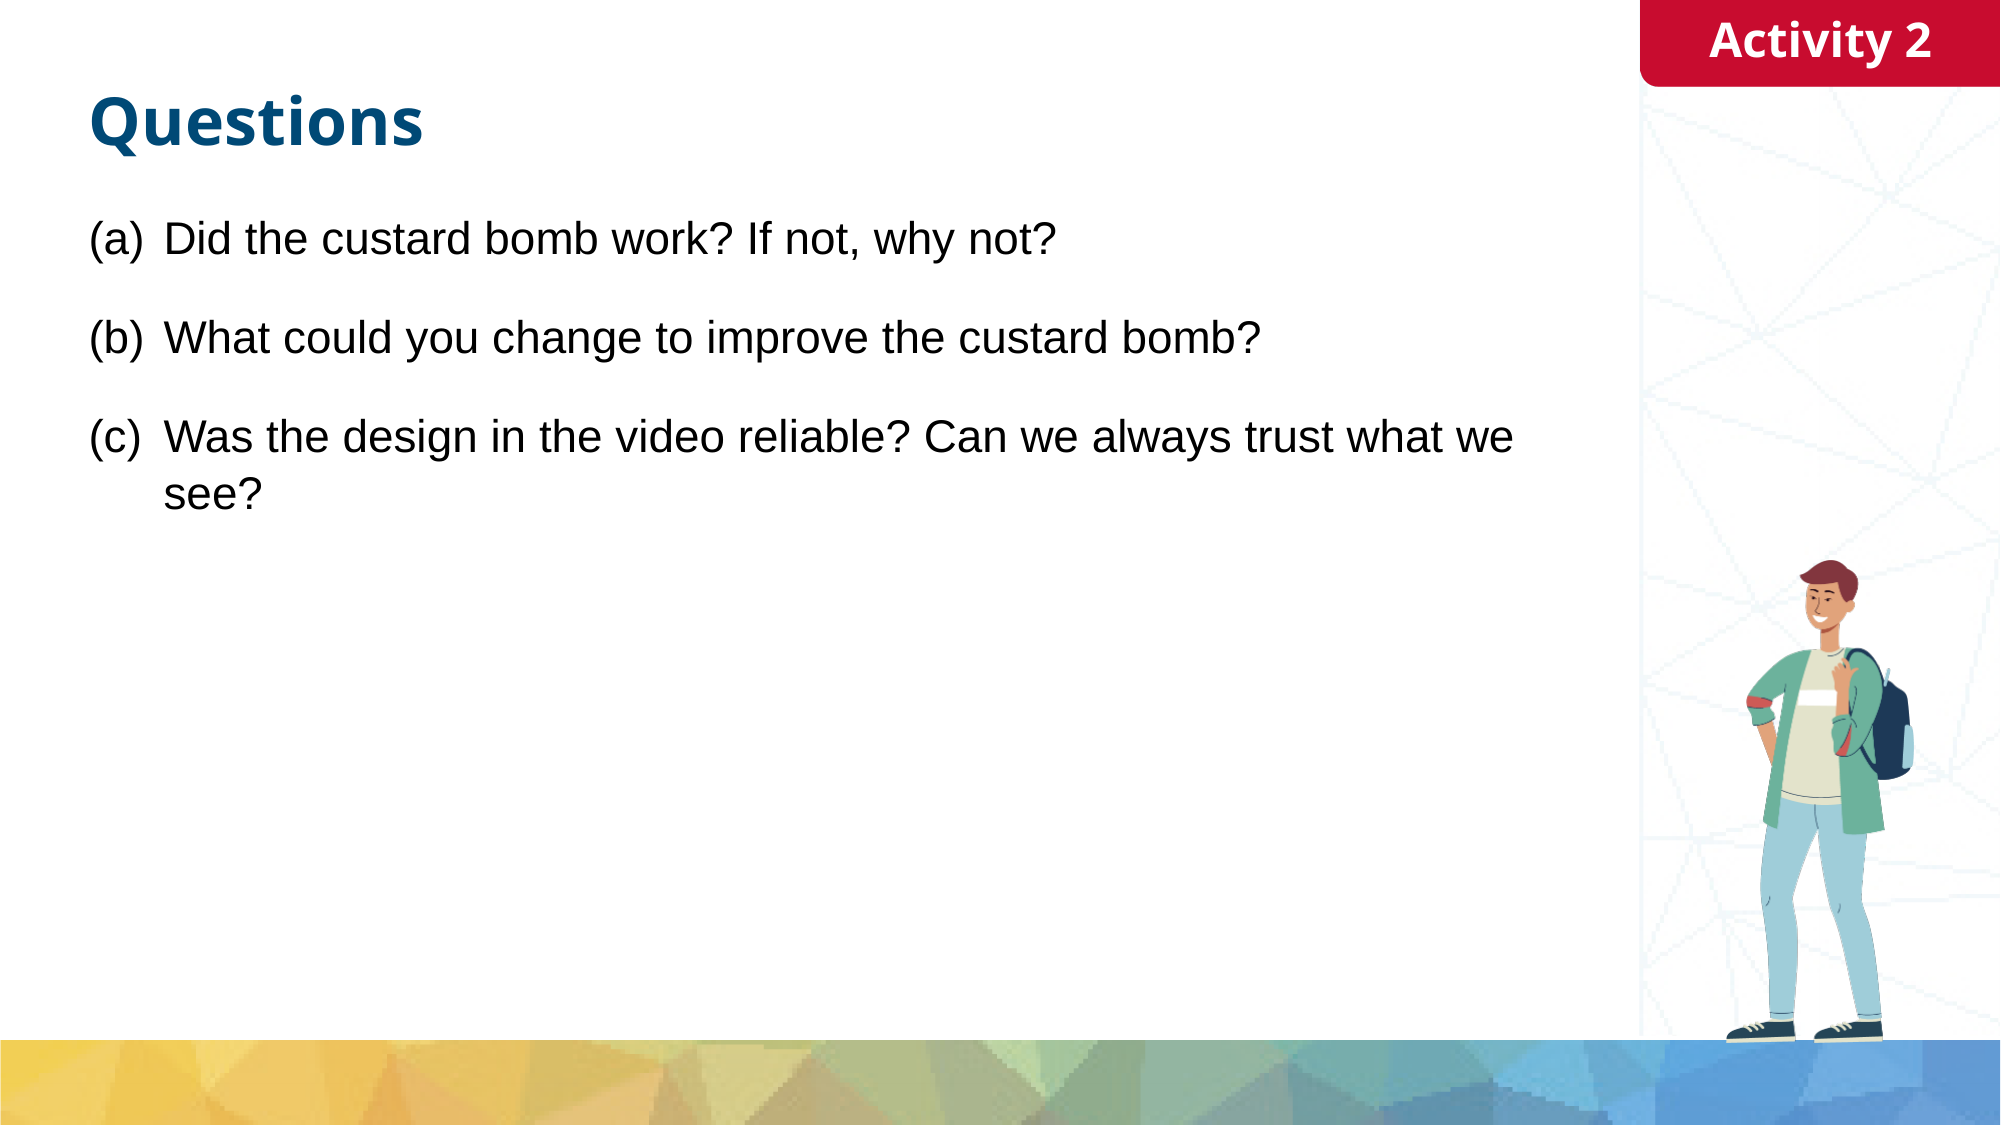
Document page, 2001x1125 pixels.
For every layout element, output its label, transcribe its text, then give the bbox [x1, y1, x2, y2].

picture [0, 0, 2001, 1125]
list (a) Did the custard bomb work? If not, why not? (b) What could you change to improve the custard bomb? (c) Was the design in the video reliable? Can we always trust what we see? [88, 206, 1565, 890]
title Questions [88, 88, 1565, 161]
